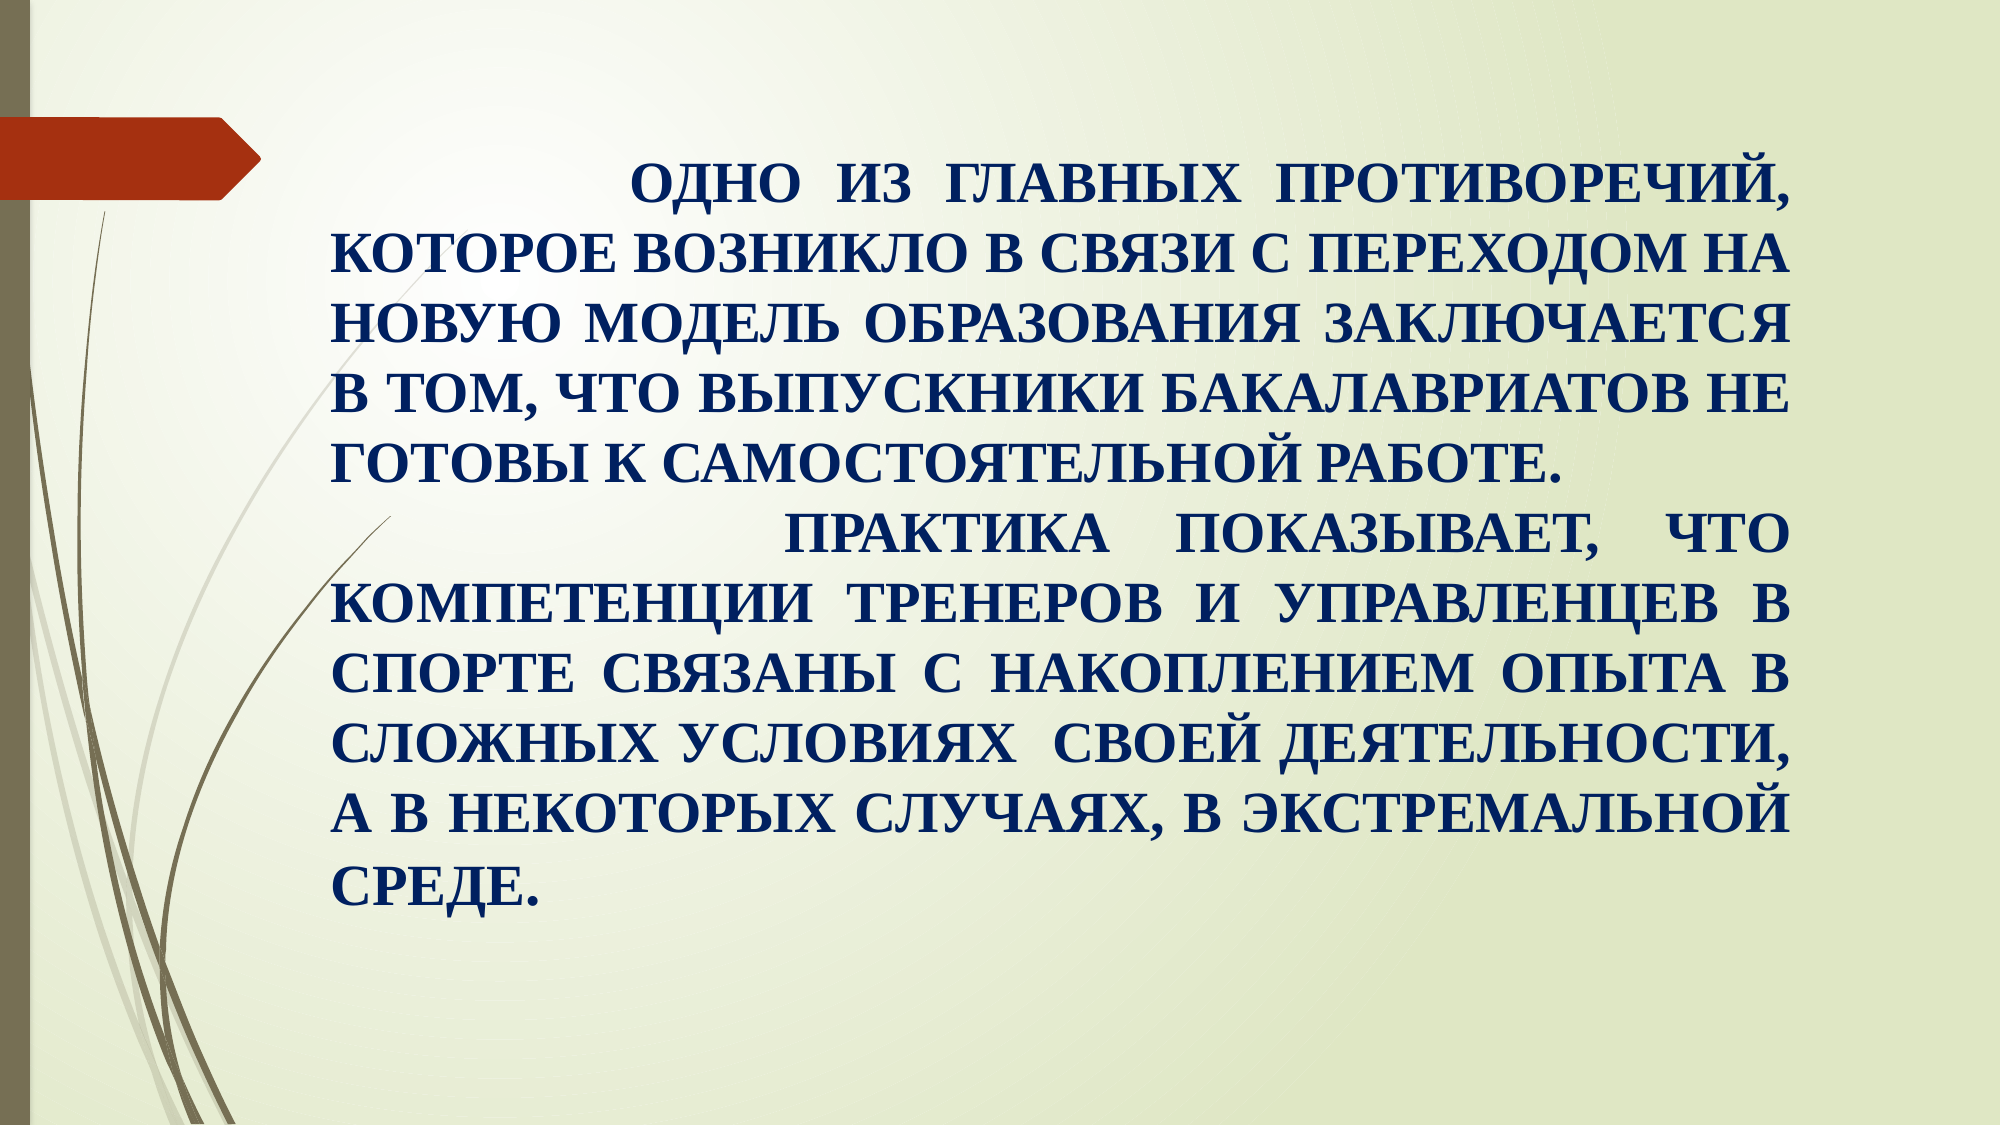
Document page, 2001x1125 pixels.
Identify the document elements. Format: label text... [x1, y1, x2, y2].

text_box Одно из главных противоречий, которое возникло в связи с переходом на новую модель образования заключается в том, что выпускники бакалавриатов не готовы к самостоятельной работе. Практика показывает, что компетенции тренеров и управленцев в спорте связаны с накоплением опыта в сложных условиях своей деятельности, а в некоторых случаях, в экстремальной среде. [300, 136, 1807, 873]
